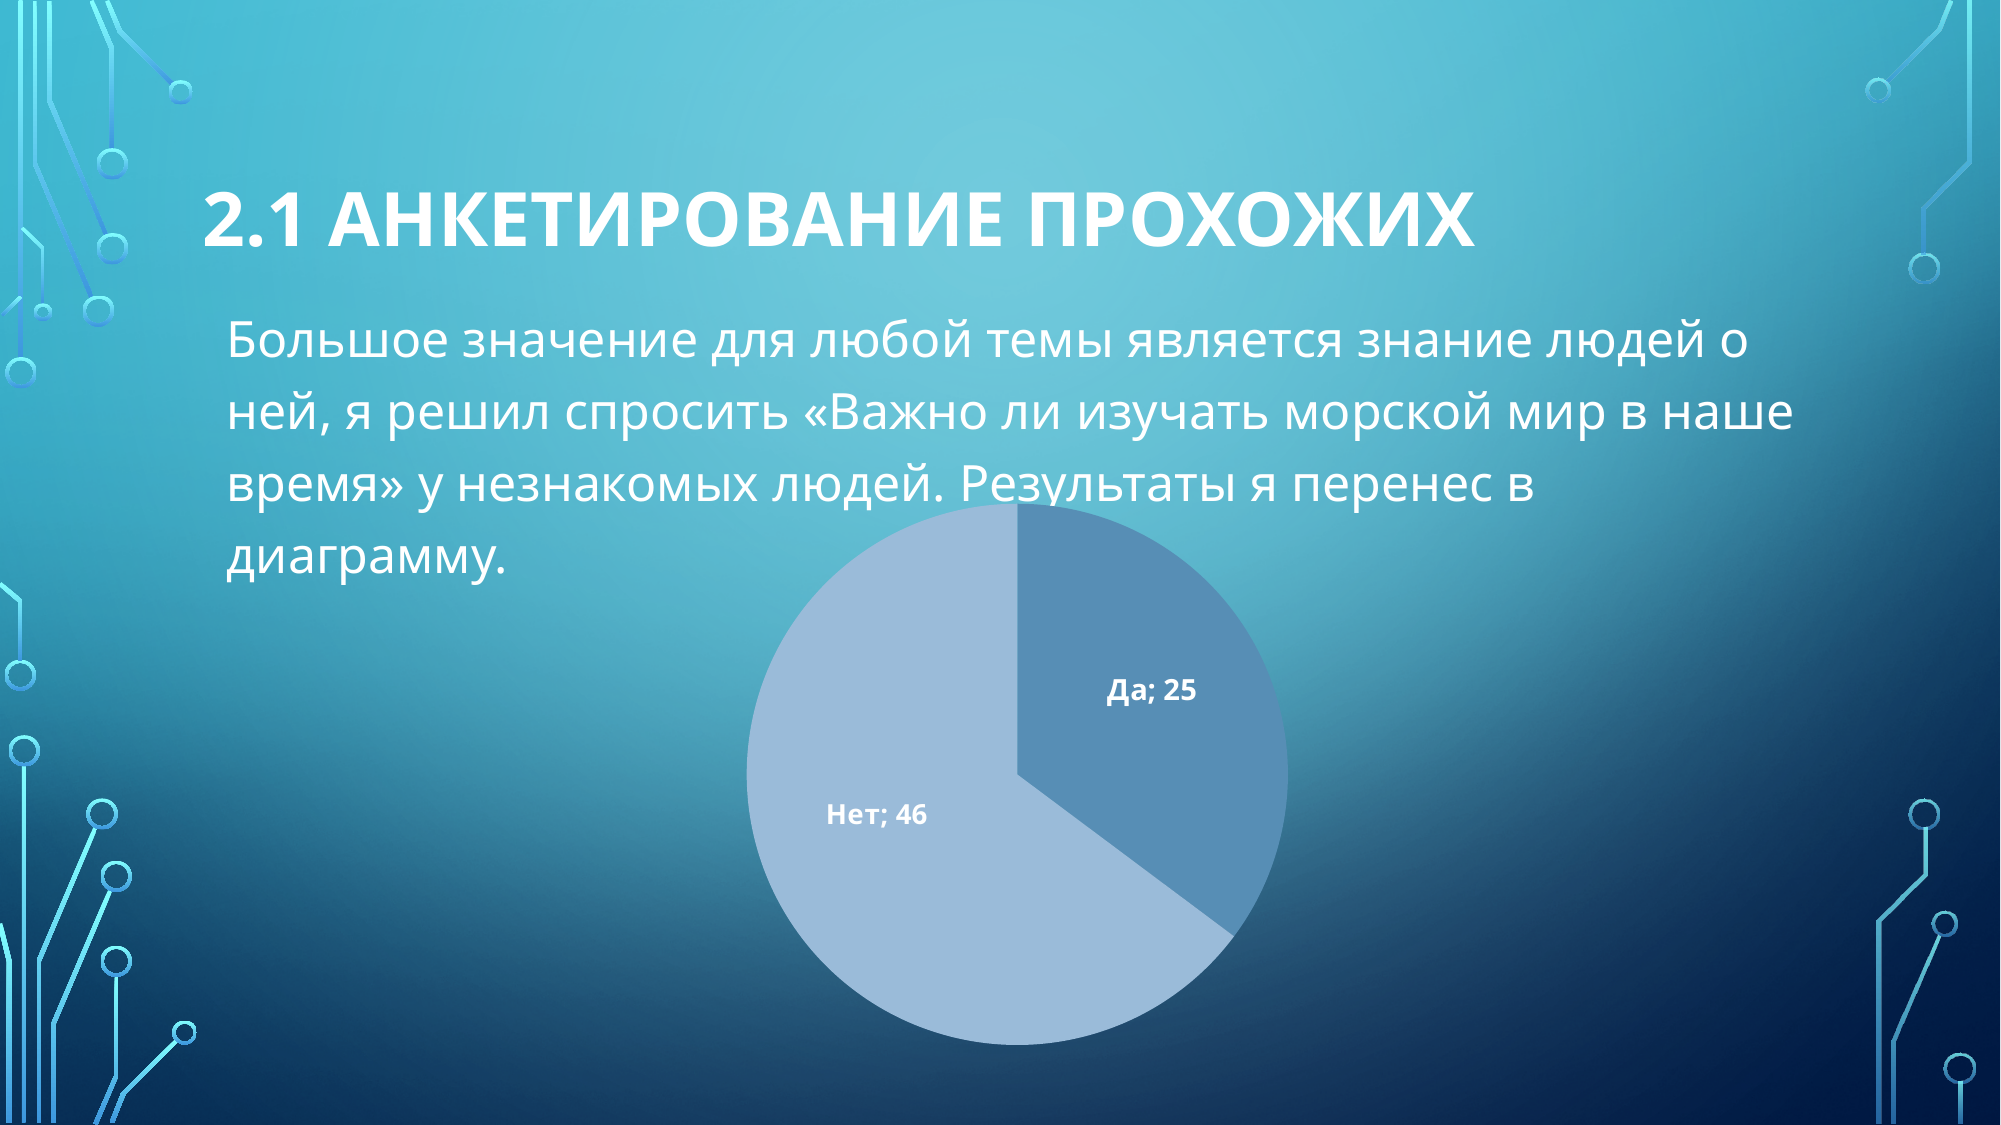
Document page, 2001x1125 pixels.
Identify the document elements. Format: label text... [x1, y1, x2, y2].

title 2.1 Анкетирование прохожих [187, 101, 1813, 344]
list Большое значение для любой темы является знание людей о ней, я решил спросить «Важно ли изучать морской мир в наше время» у незнакомых людей. Результаты я перенес в диаграмму. [211, 288, 1837, 870]
chart [463, 492, 1561, 1057]
